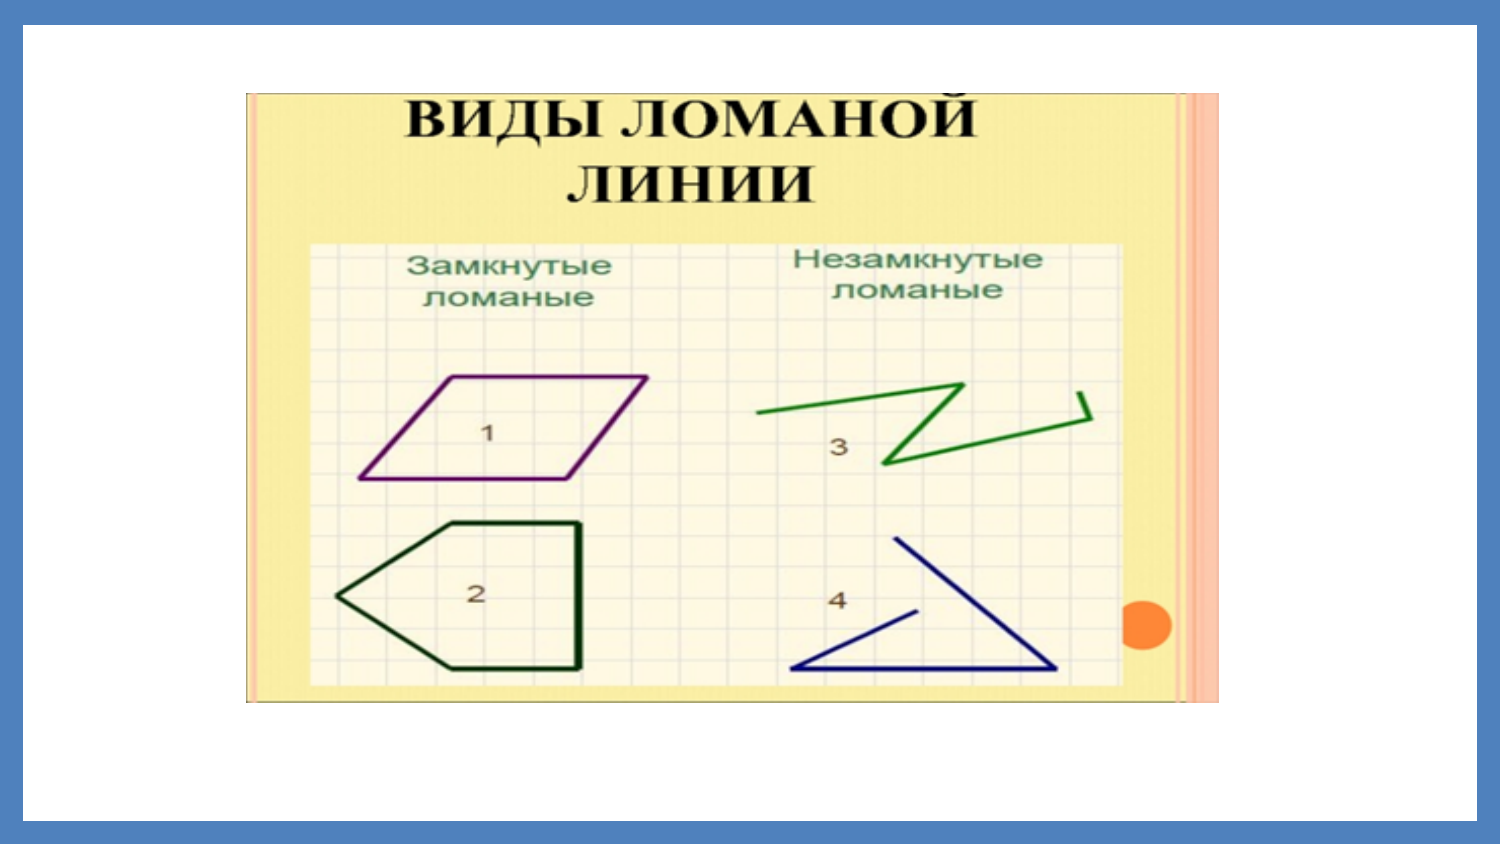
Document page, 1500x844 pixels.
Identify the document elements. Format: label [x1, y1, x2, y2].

picture [245, 93, 1219, 704]
